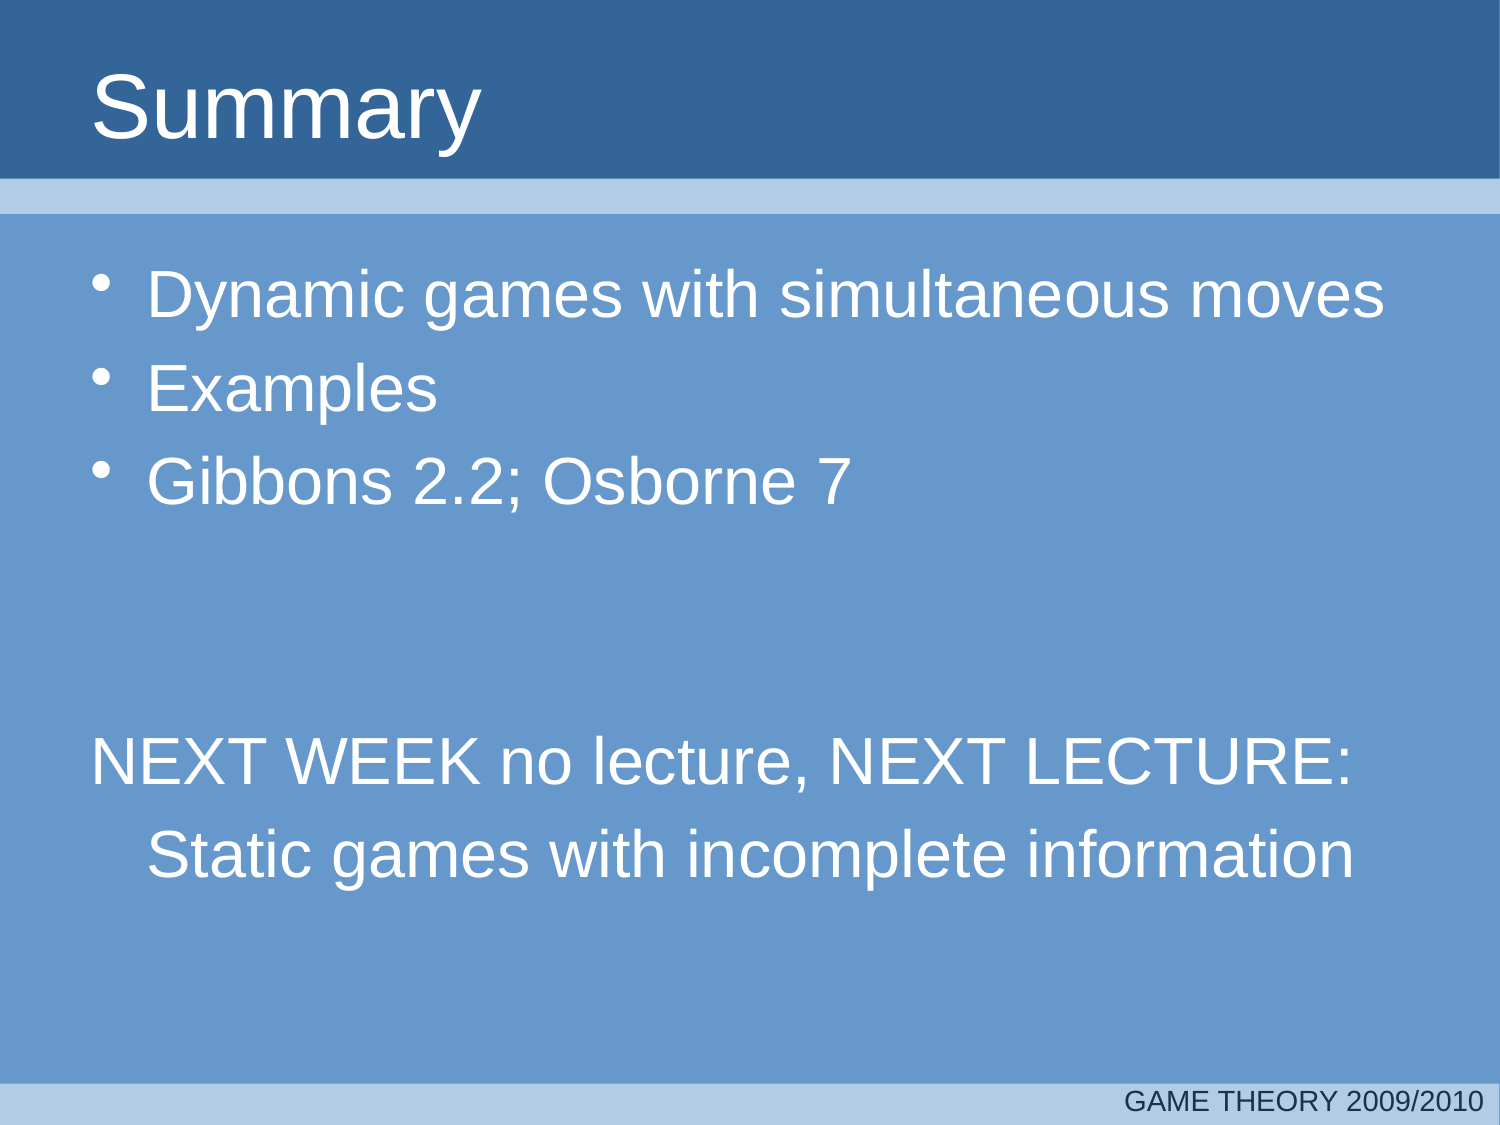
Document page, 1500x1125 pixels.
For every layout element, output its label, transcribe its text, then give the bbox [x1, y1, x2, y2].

list Dynamic games with simultaneous moves Examples Gibbons 2.2; Osborne 7 NEXT WEEK no lecture, NEXT LECTURE: Static games with incomplete information [74, 243, 1436, 1000]
text_box GAME THEORY 2009/2010 [1109, 1075, 1500, 1125]
title Summary [74, 42, 1436, 162]
